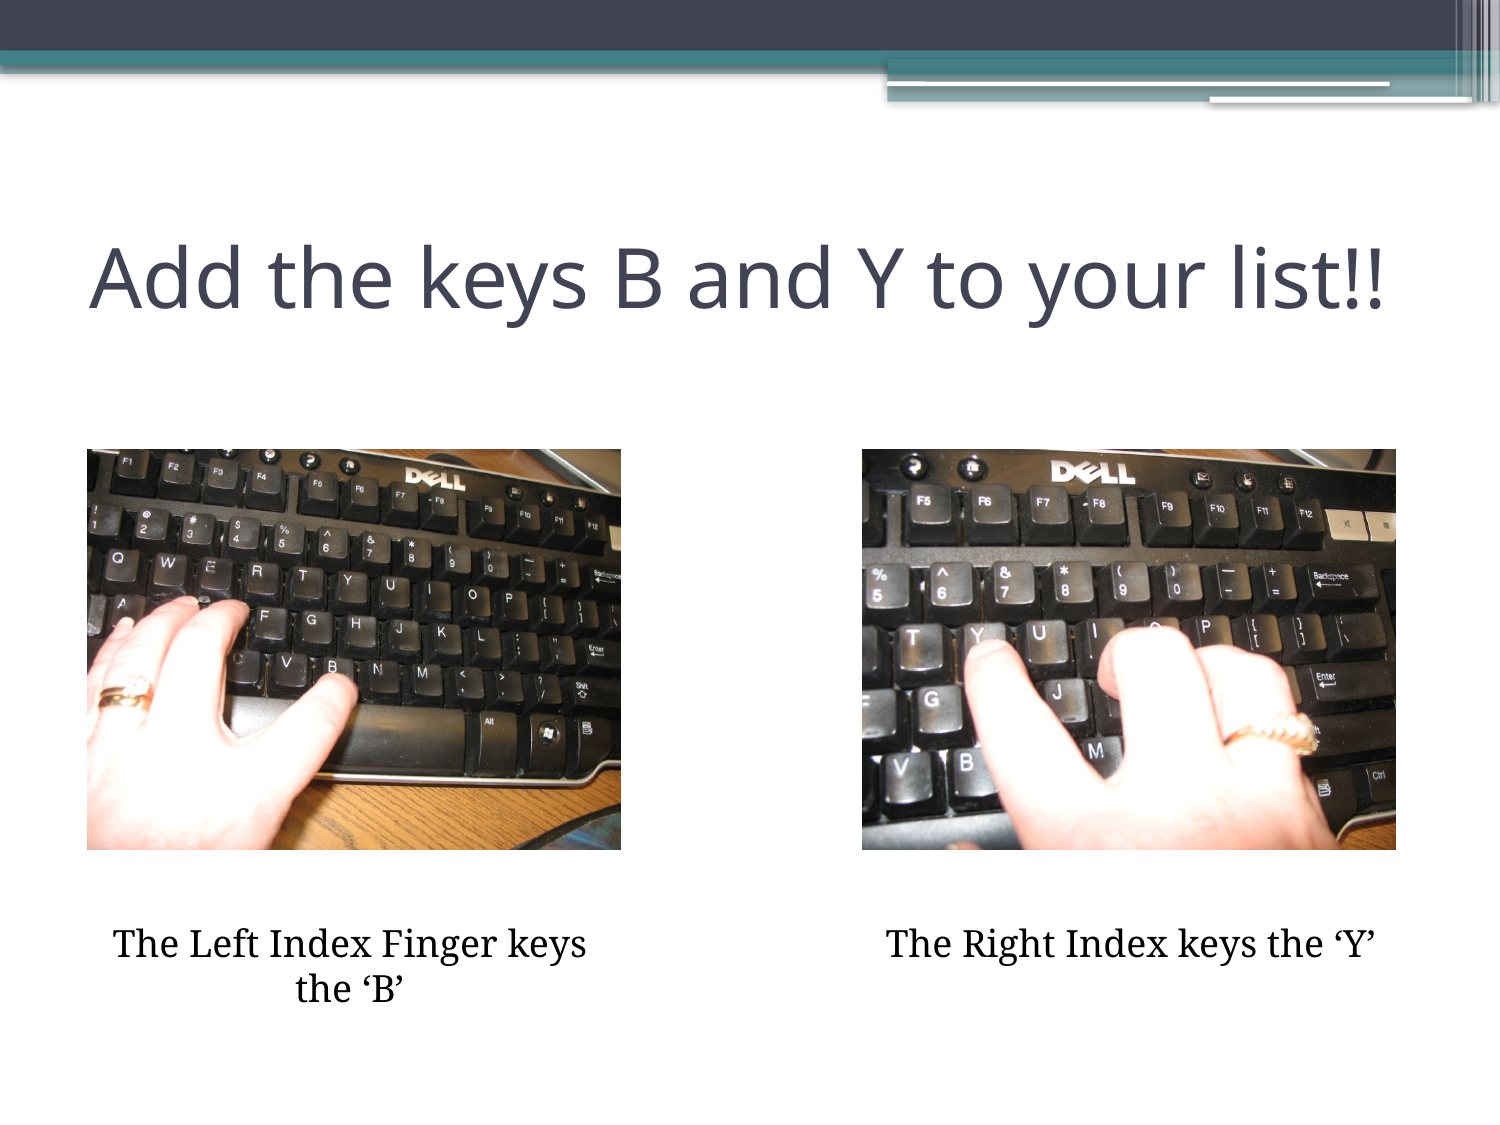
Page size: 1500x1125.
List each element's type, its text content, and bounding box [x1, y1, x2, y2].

title Add the keys B and Y to your list!! [75, 187, 1425, 363]
text_box The Left Index Finger keys the ‘B’ [75, 912, 625, 1018]
picture [87, 449, 622, 851]
text_box The Right Index keys the ‘Y’ [862, 912, 1400, 973]
picture [862, 449, 1397, 851]
